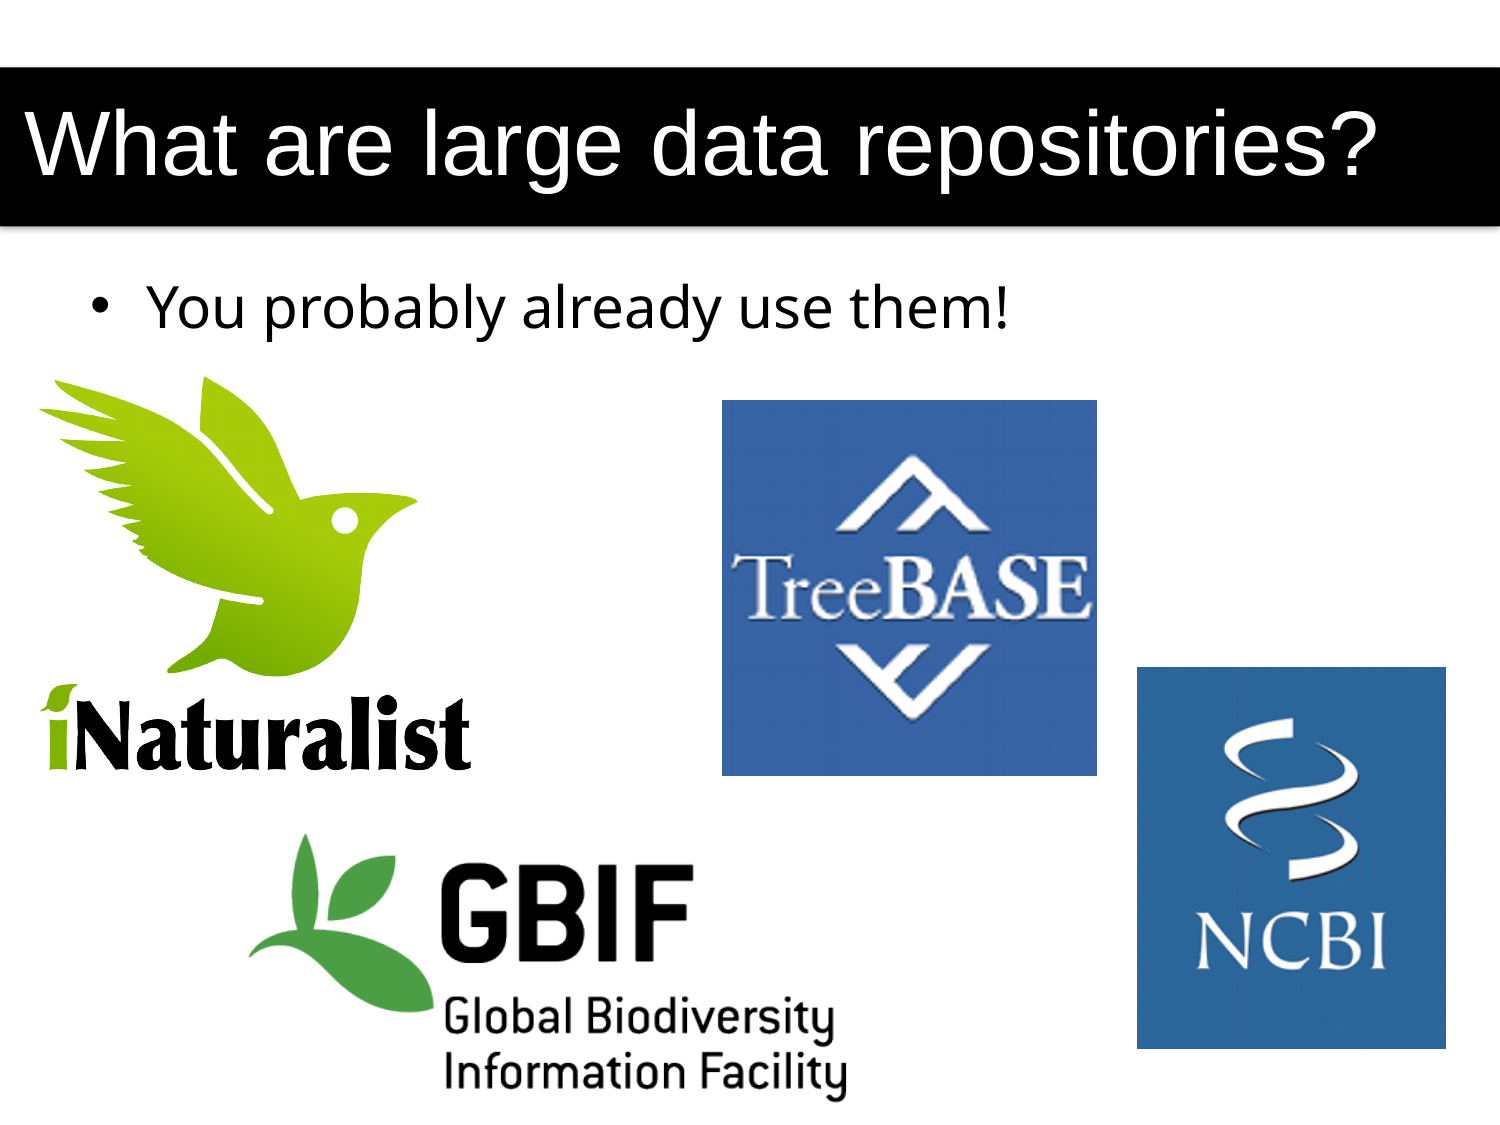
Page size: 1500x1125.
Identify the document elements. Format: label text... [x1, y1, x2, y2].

text_box [0, 67, 9, 227]
list You probably already use them! [75, 262, 1425, 1005]
picture [37, 356, 893, 1125]
picture [1136, 667, 1446, 1050]
picture [721, 400, 1098, 776]
text_box What are large data repositories? [9, 45, 1500, 233]
